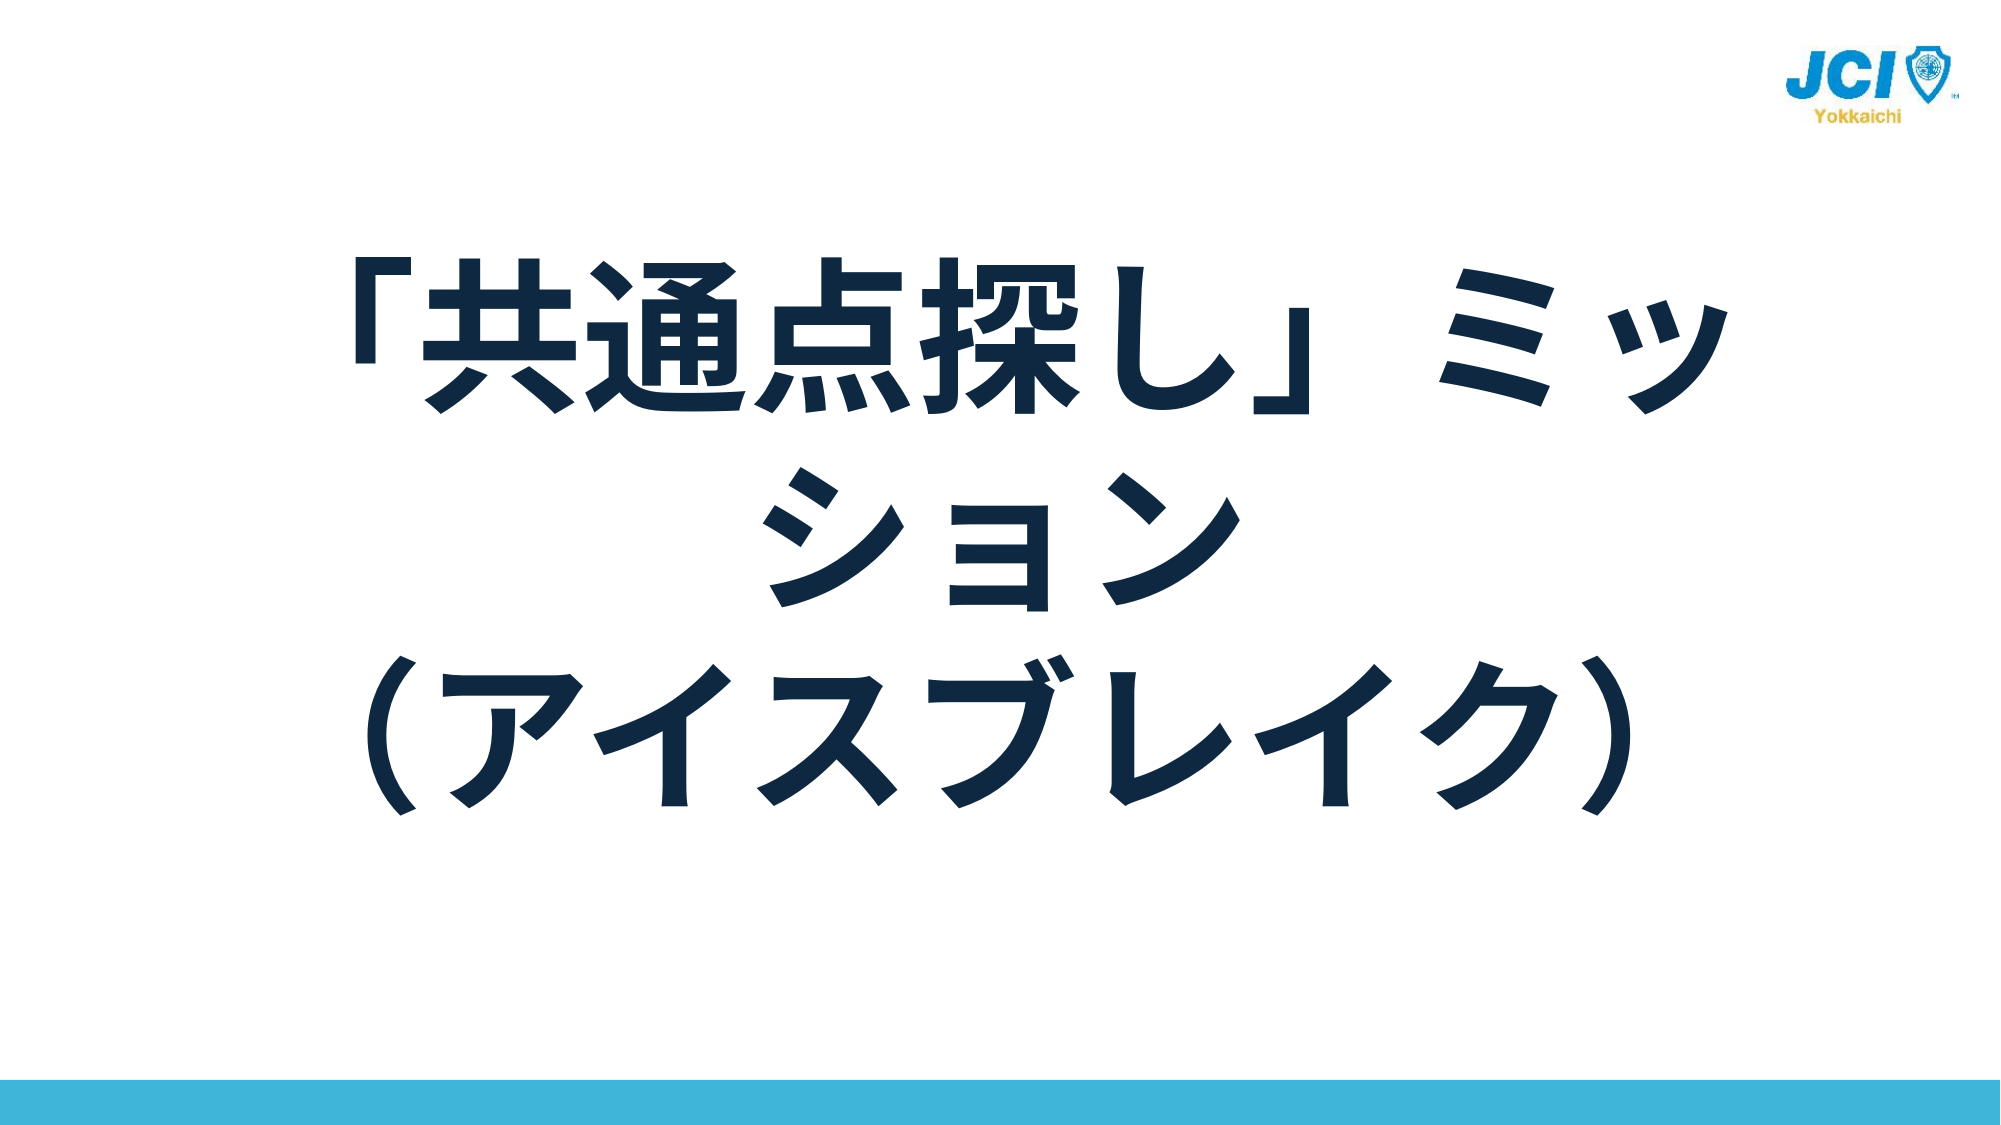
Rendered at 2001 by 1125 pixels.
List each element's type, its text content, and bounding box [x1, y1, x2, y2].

picture [1784, 45, 1961, 124]
title 「共通点探し」ミッション （アイスブレイク） [149, 322, 1851, 743]
